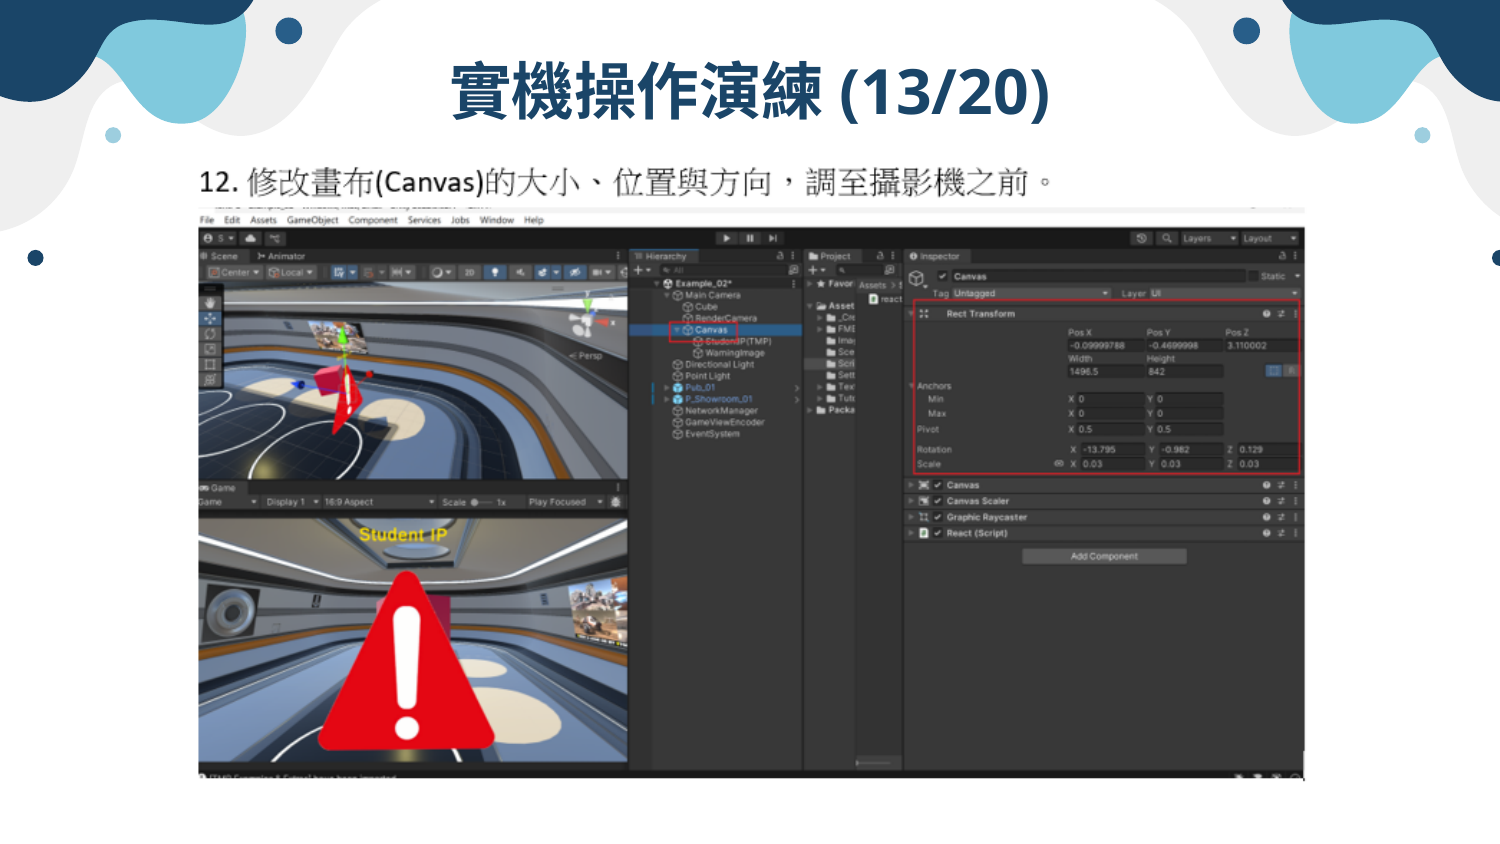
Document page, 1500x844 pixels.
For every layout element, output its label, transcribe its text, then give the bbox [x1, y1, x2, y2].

title 實機操作演練(13/20) [88, 36, 1412, 131]
picture [147, 143, 1346, 821]
